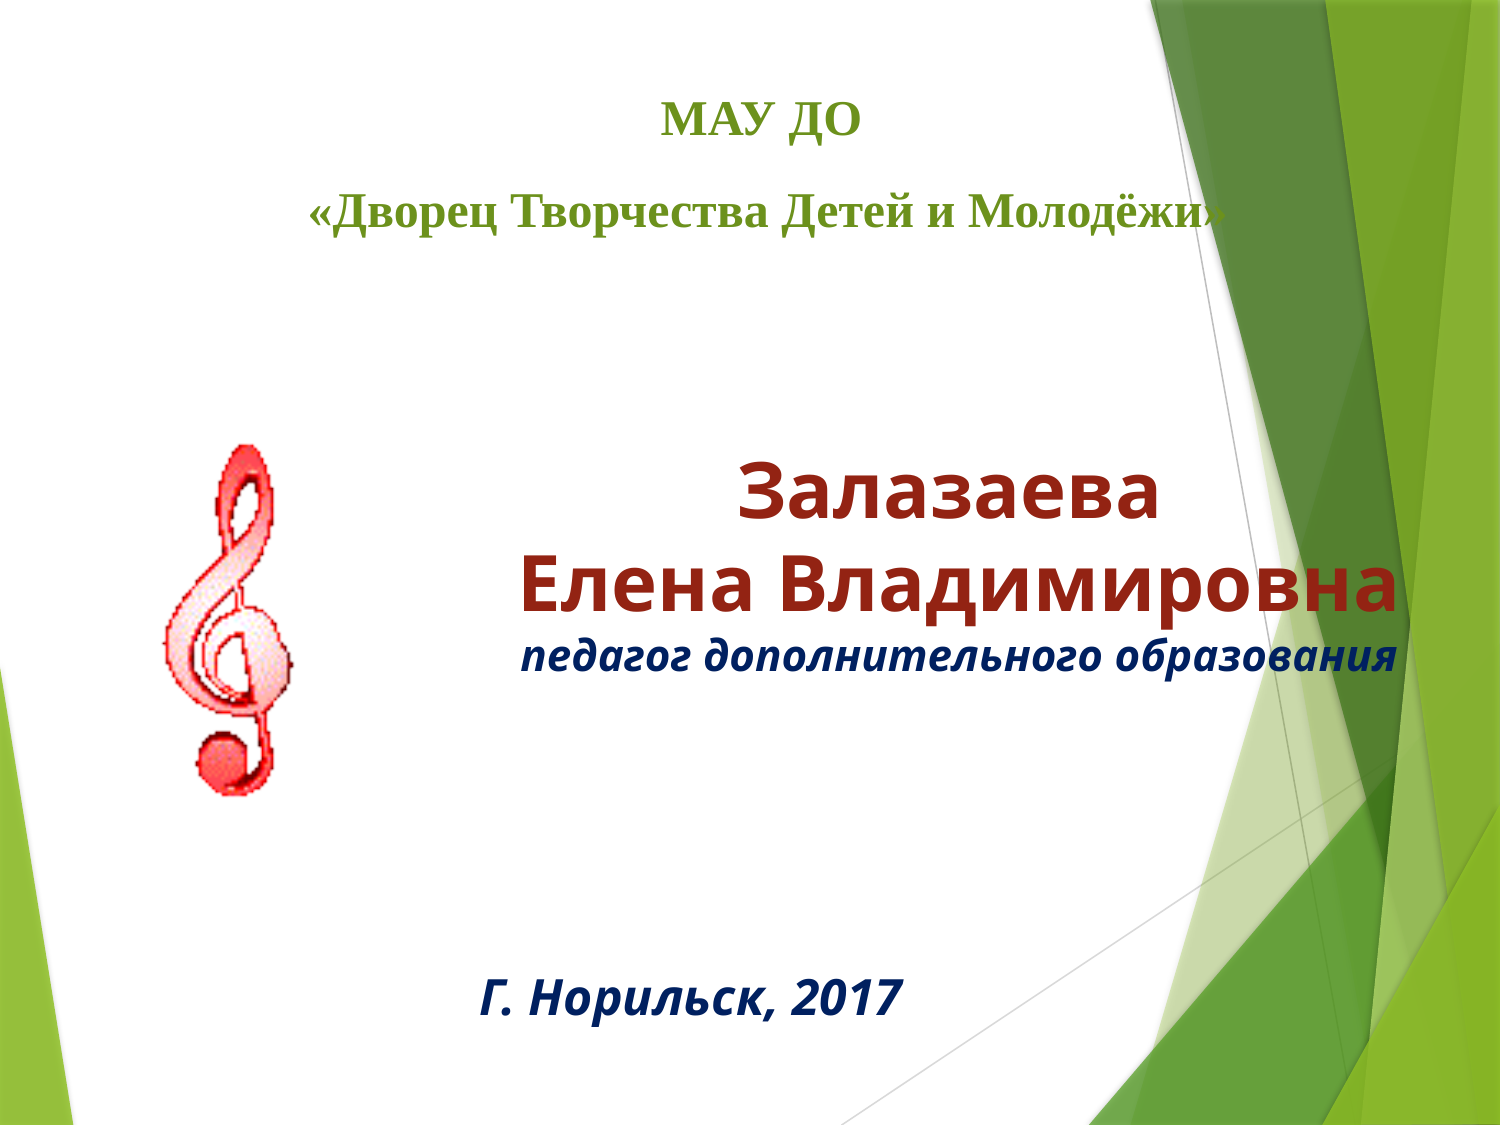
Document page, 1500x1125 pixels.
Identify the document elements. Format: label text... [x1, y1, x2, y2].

title Залазаева Елена Владимировна педагог дополнительного образования [419, 432, 1500, 787]
text_box МАУ ДО «Дворец Творчества Детей и Молодёжи» [123, 78, 1412, 245]
text_box Г. Норильск, 2017 [206, 775, 1176, 1033]
picture [64, 432, 394, 812]
